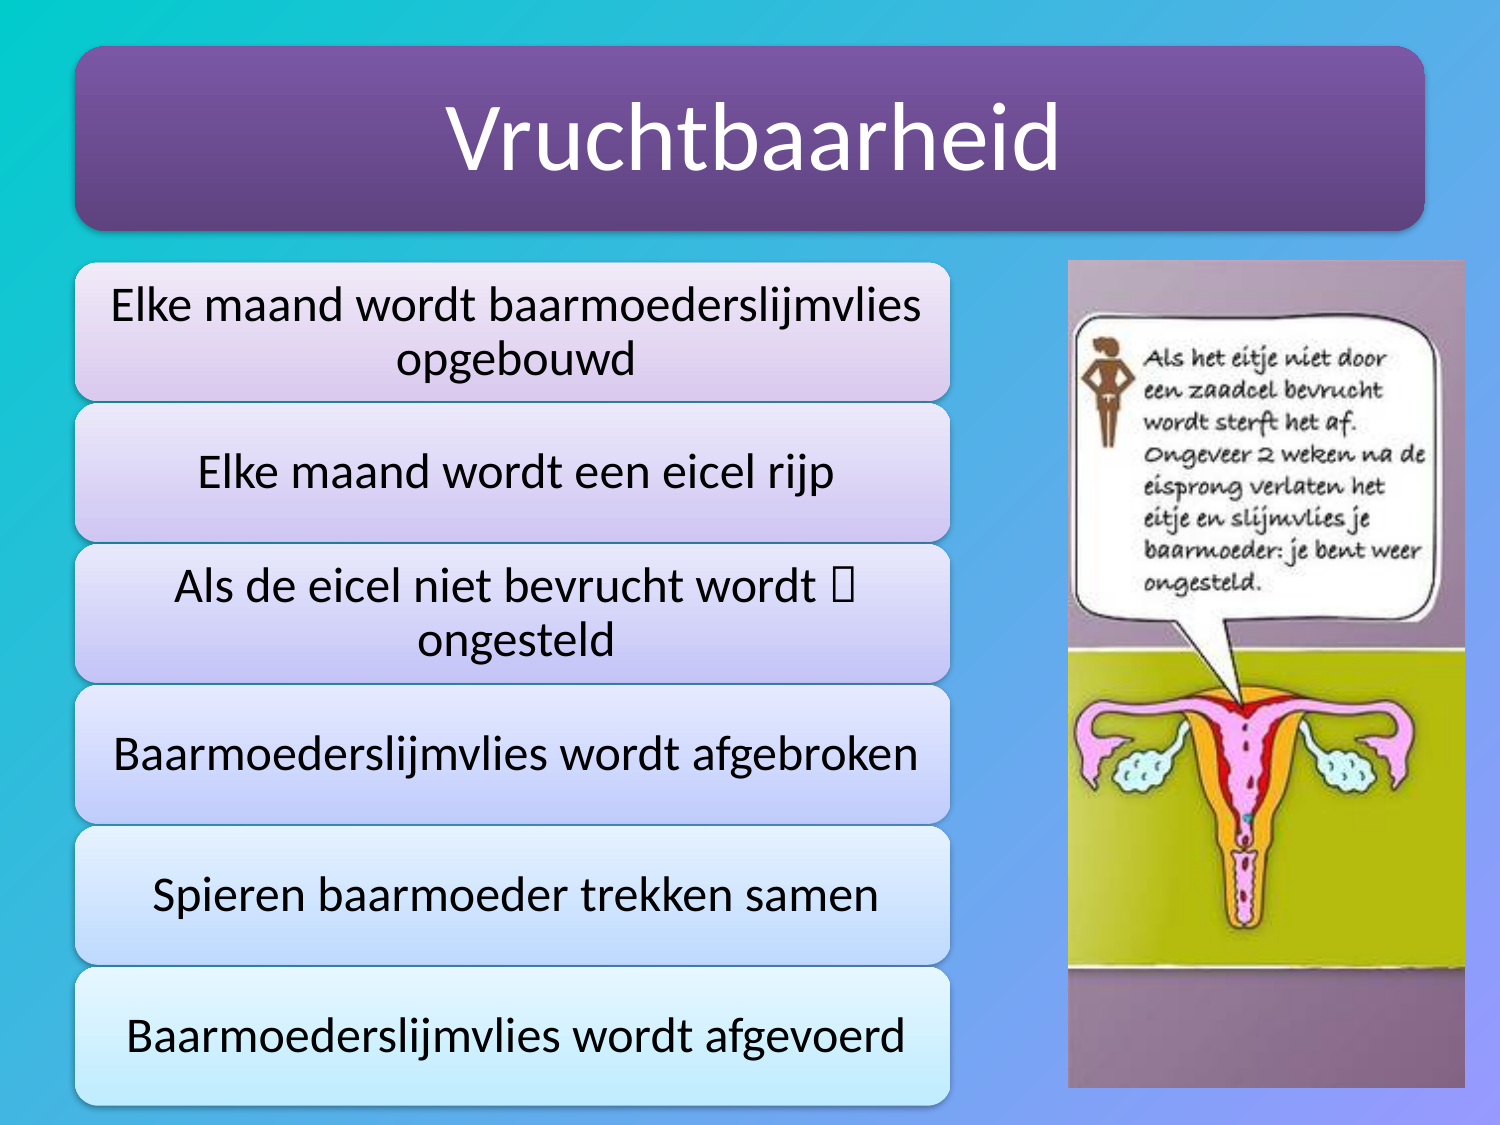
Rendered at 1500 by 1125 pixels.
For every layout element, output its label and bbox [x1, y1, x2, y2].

picture [1068, 260, 1465, 1088]
text_box [74, 44, 1426, 233]
list [74, 262, 951, 1107]
